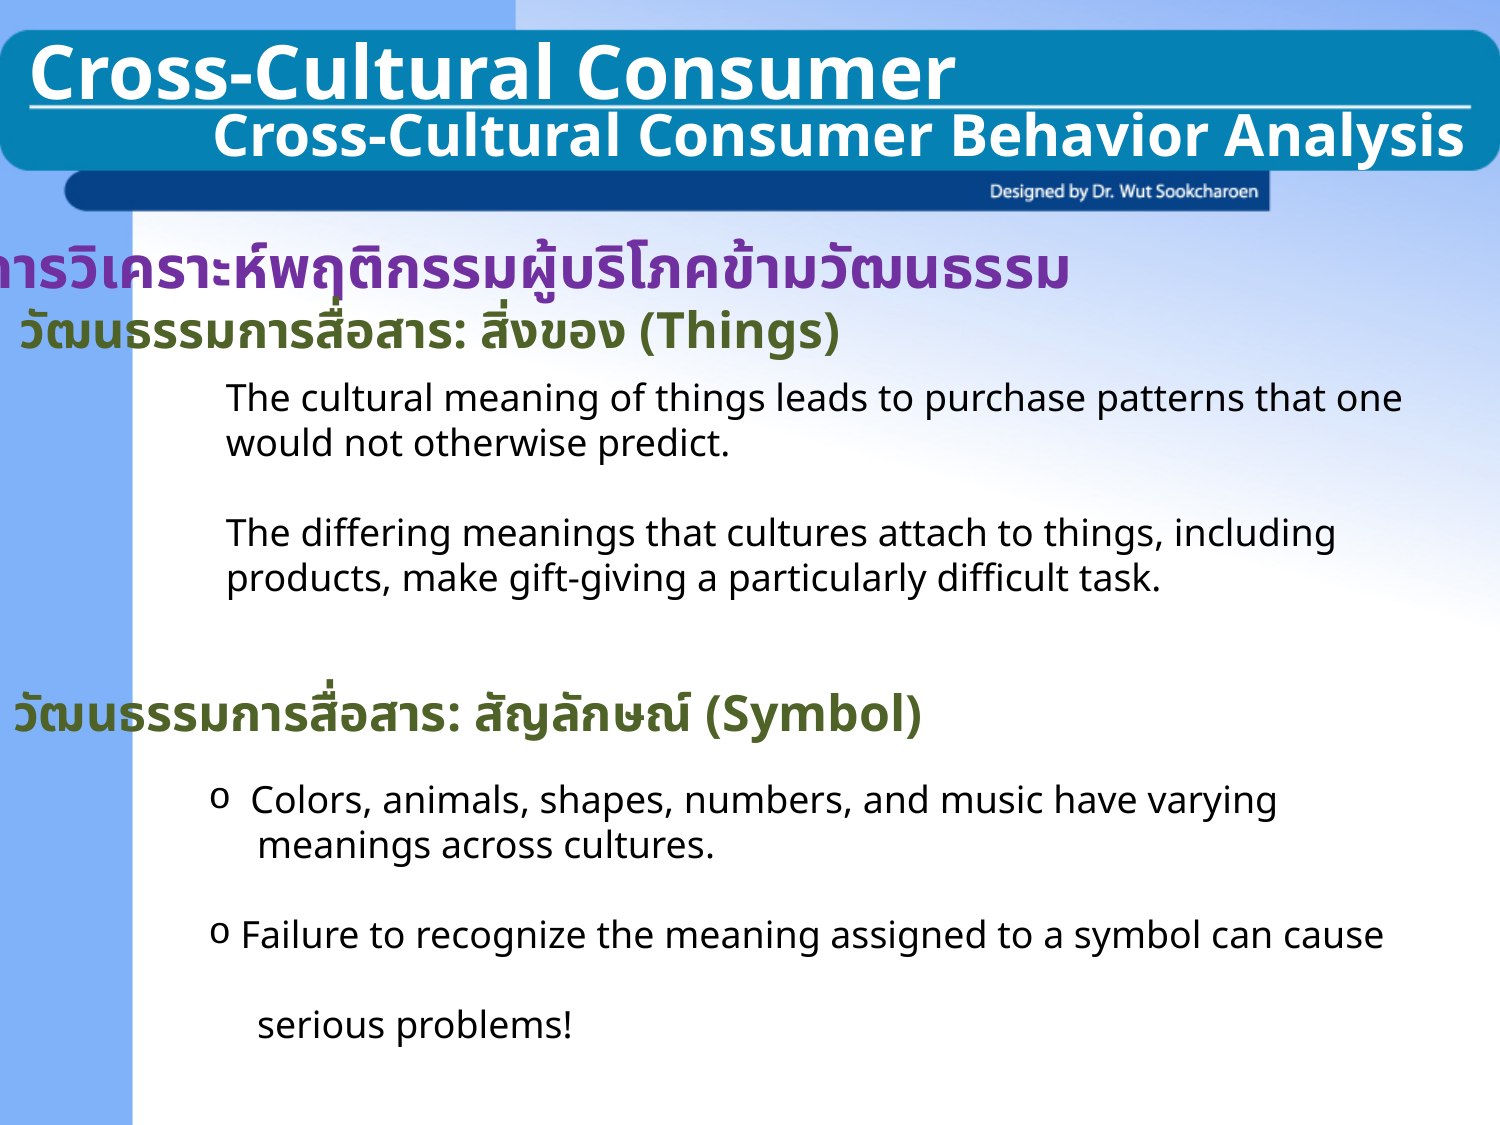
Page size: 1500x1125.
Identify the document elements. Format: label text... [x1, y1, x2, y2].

picture [0, 0, 1500, 54]
picture [0, 146, 1500, 1125]
text_box Cross-Cultural Consumer Behavior Analysis [37, 108, 1481, 172]
text_box วัฒนธรรมการสื่อสาร: สิ่งของ (Things) [5, 290, 856, 366]
text_box วัฒนธรรมการสื่อสาร: สัญลักษณ์ (Symbol) [0, 674, 938, 750]
text_box การวิเคราะห์พฤติกรรมผู้บริโภคข้ามวัฒนธรรม [0, 222, 1088, 308]
text_box The cultural meaning of things leads to purchase patterns that one would not otherwise predict. The differing meanings that cultures attach to things, including products, make gift-giving a particularly difficult task. [182, 366, 1447, 607]
text_box Cross-Cultural Consumer [13, 32, 1475, 107]
text_box Colors, animals, shapes, numbers, and music have varying meanings across cultures. Failure to recognize the meaning assigned to a symbol can cause serious problems! [206, 768, 1388, 1099]
